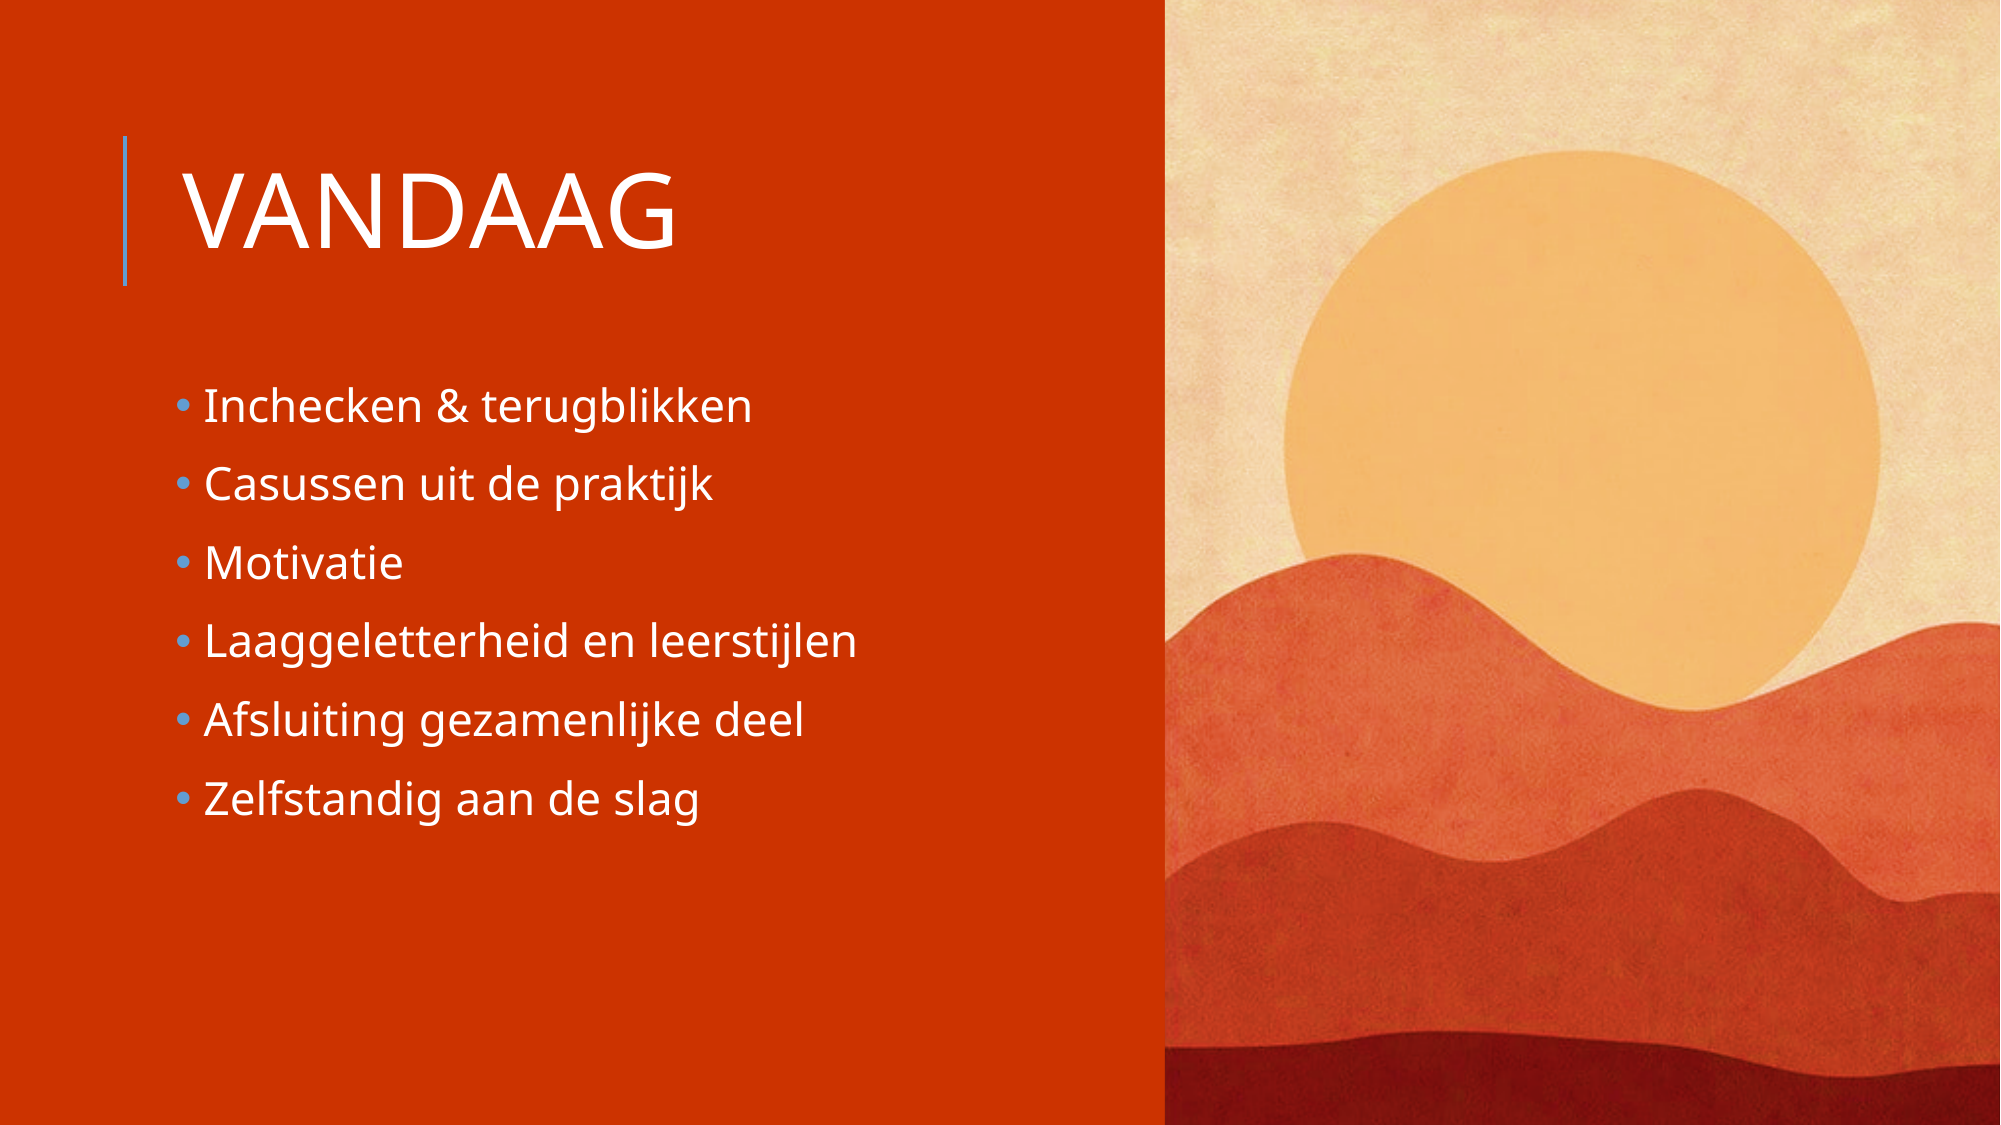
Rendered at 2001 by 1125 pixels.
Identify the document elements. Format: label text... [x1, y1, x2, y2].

title Vandaag [168, 96, 1157, 342]
picture [1164, 0, 2000, 1125]
list Inchecken & terugblikken Casussen uit de praktijk Motivatie Laaggeletterheid en leerstijlen Afsluiting gezamenlijke deel Zelfstandig aan de slag [168, 375, 1080, 1035]
